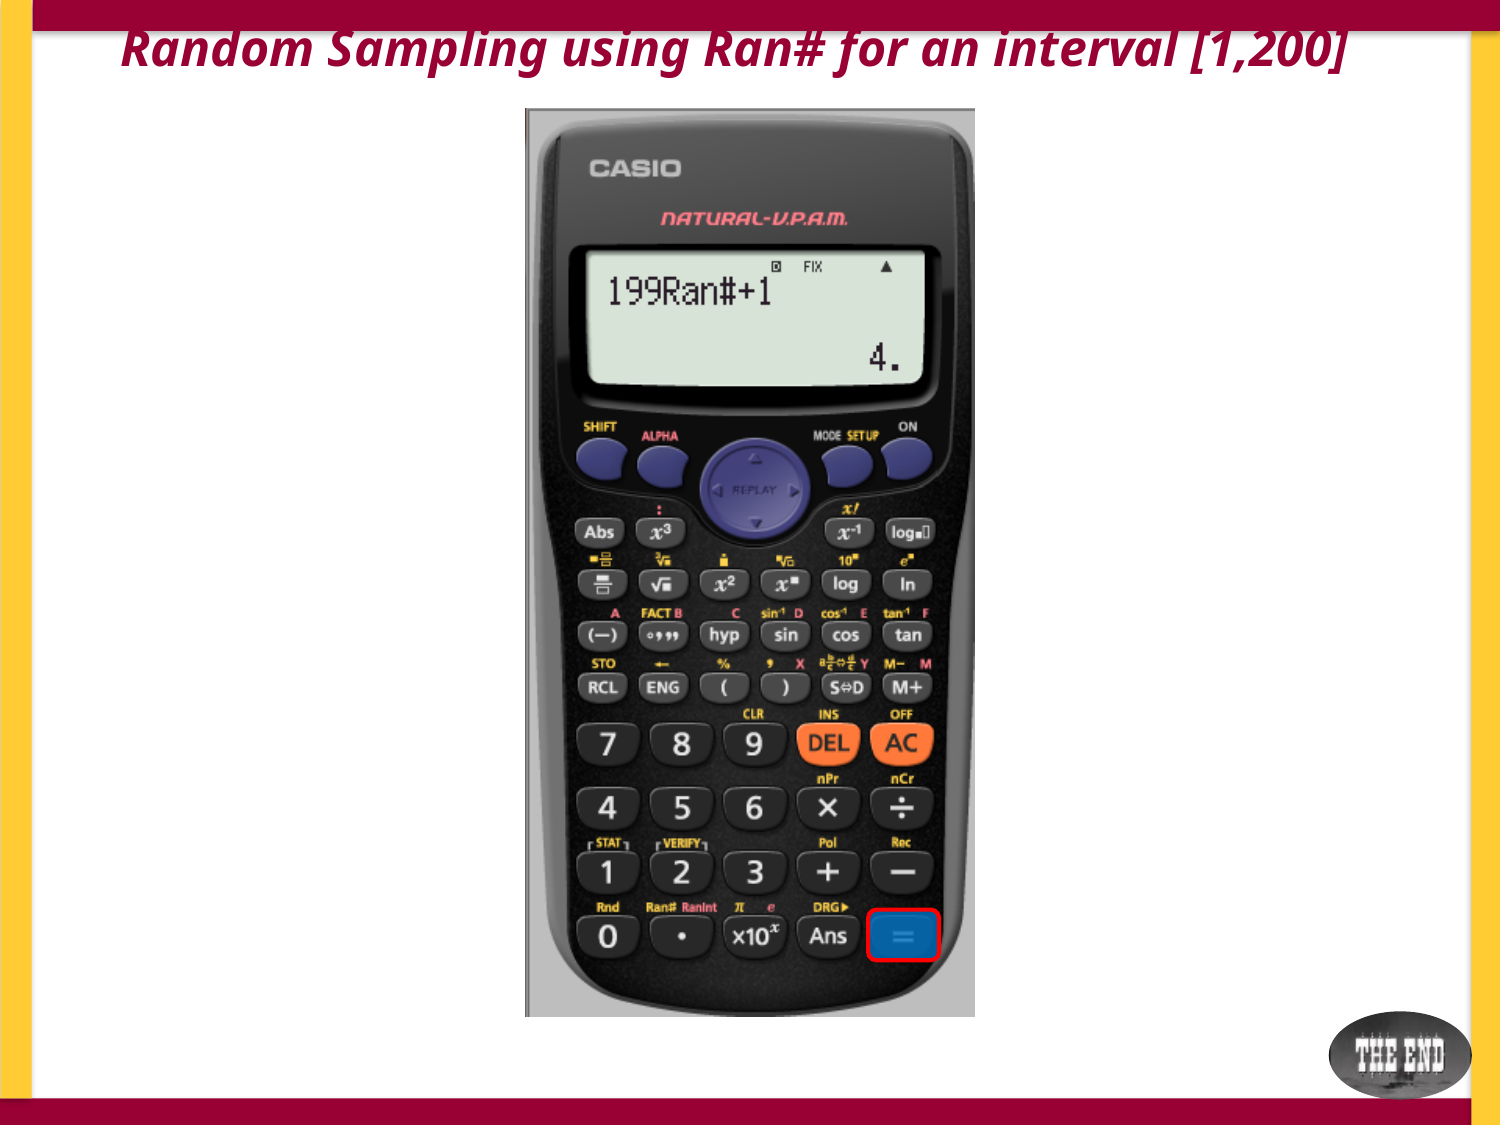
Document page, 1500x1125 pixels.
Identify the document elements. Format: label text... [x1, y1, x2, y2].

text_box Random Sampling using Ran# for an interval [1,200] [51, 9, 1418, 85]
picture [524, 108, 976, 1017]
picture [1328, 1011, 1472, 1100]
